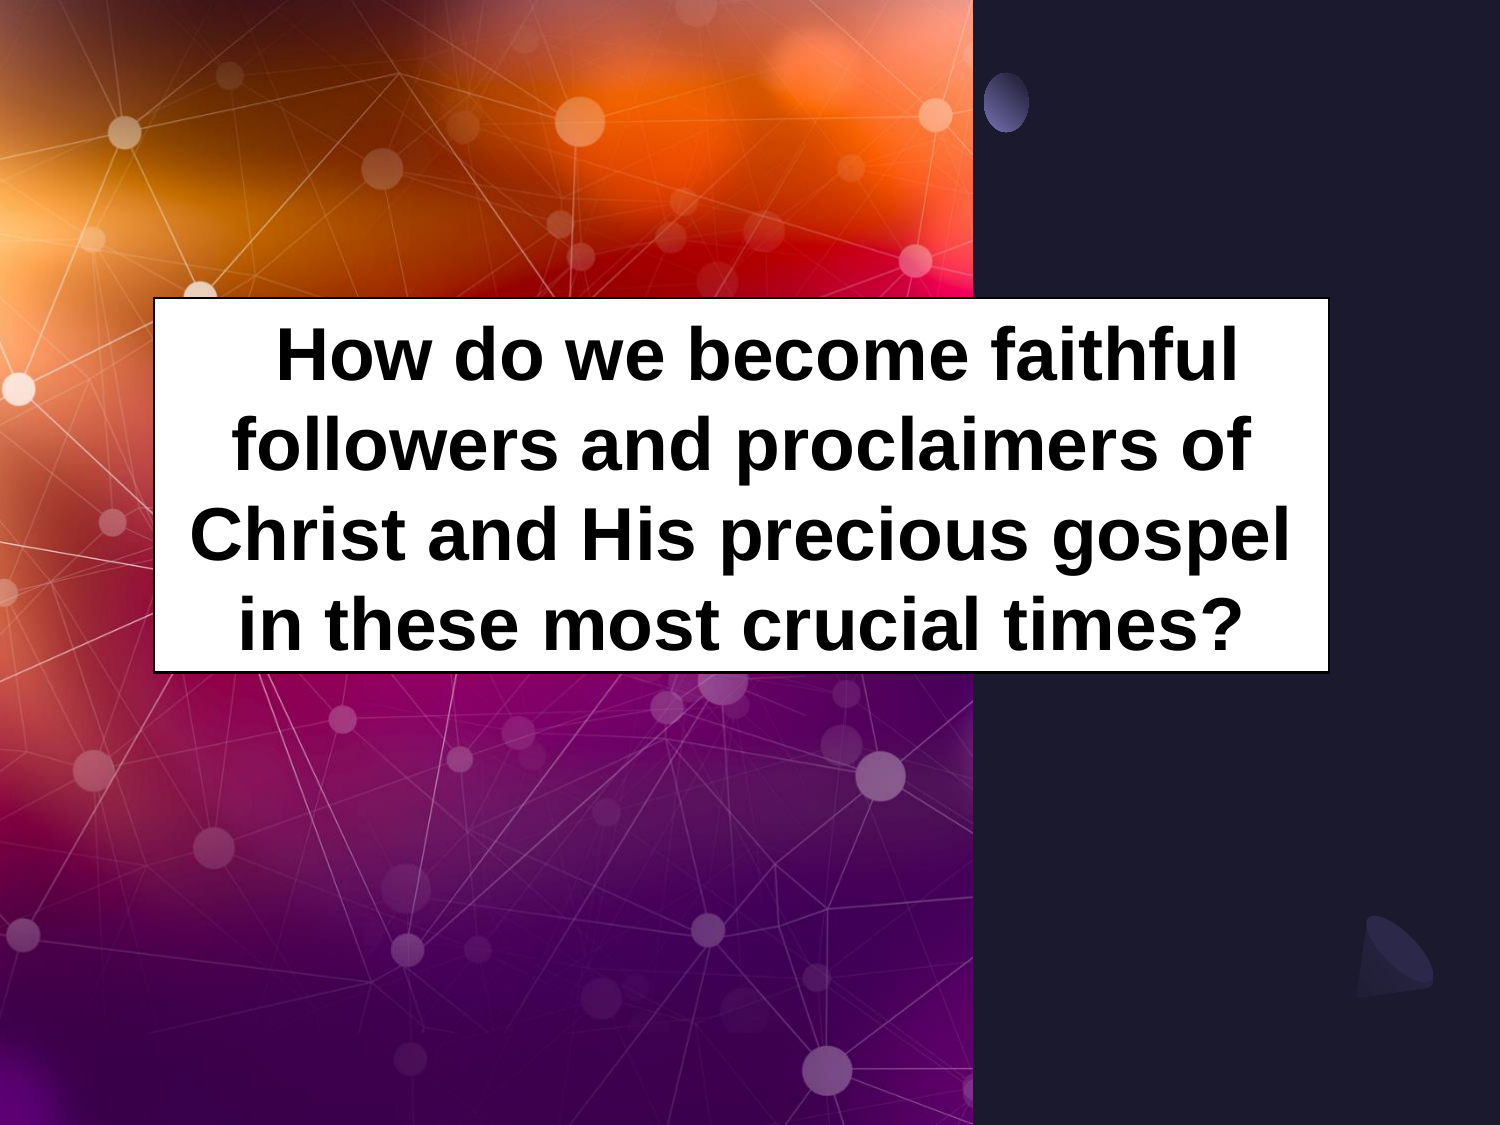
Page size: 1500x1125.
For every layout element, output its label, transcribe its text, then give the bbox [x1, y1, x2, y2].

picture [0, 0, 973, 1125]
text_box How do we become faithful followers and proclaimers of Christ and His precious gospel in these most crucial times? [973, 297, 1330, 674]
